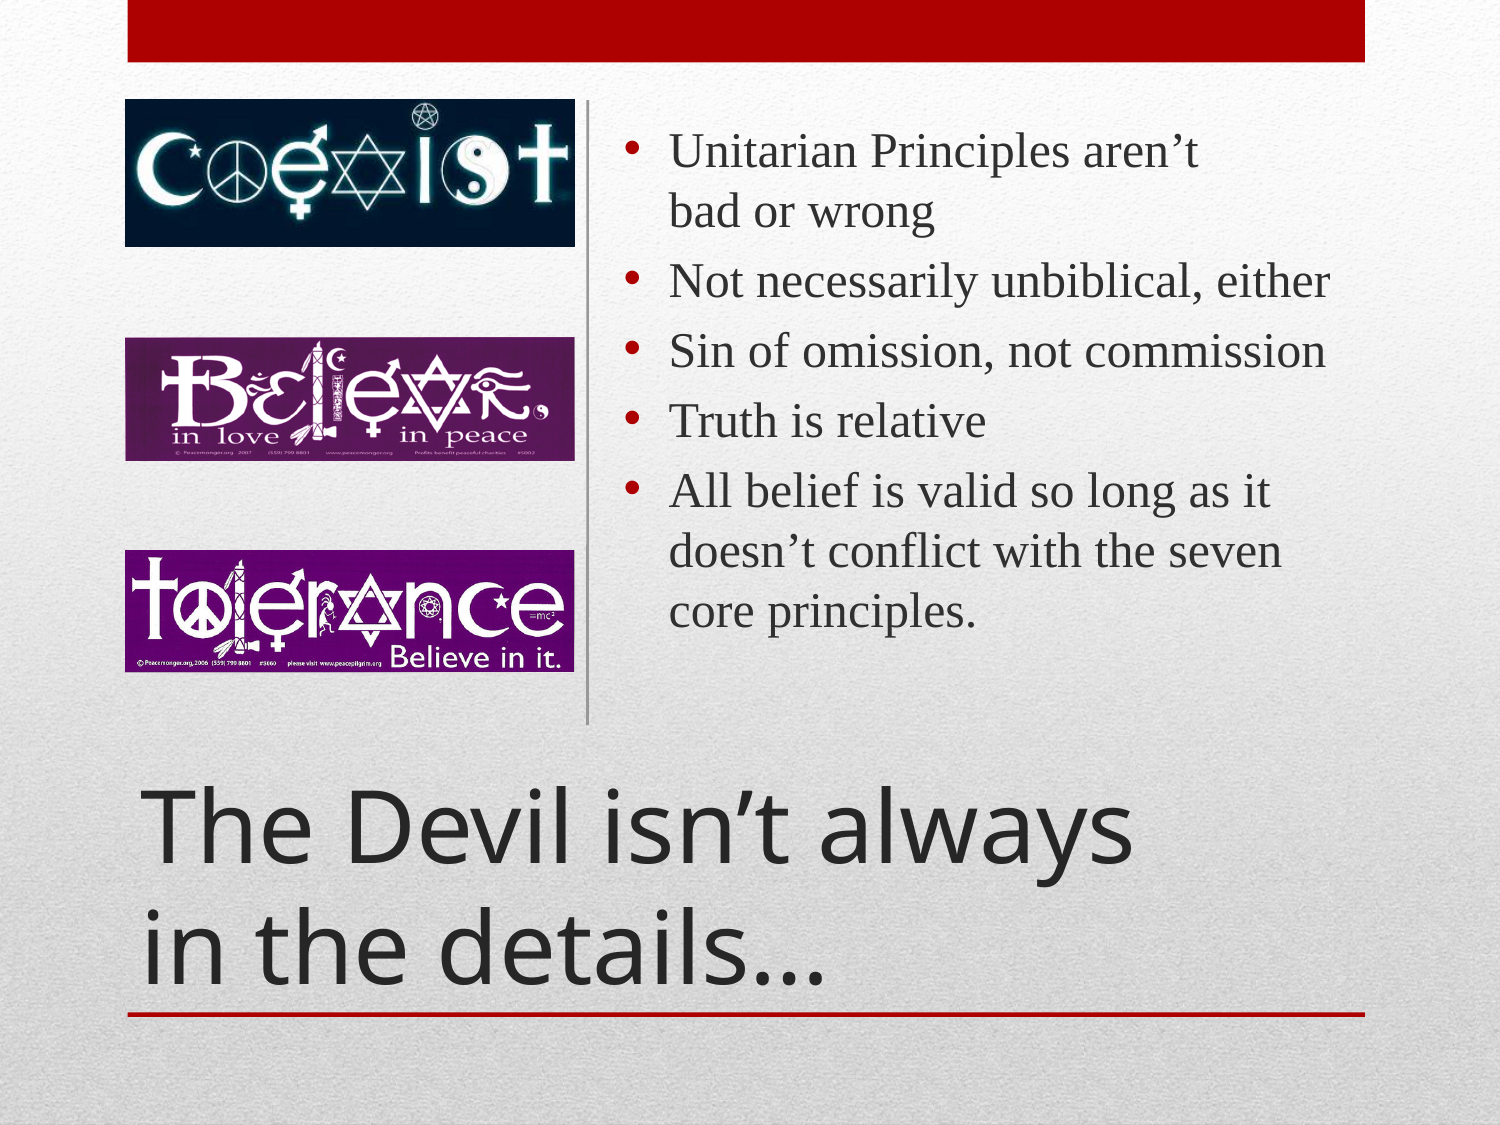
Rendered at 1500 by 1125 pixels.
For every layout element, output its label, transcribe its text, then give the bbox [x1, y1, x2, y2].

title The Devil isn’t always in the details… [125, 750, 1238, 1013]
picture [124, 99, 576, 248]
list Unitarian Principles aren’t bad or wrong Not necessarily unbiblical, either Sin of omission, not commission Truth is relative All belief is valid so long as it doesn’t conflict with the seven core principles. [608, 75, 1363, 750]
picture [124, 549, 576, 674]
picture [124, 336, 576, 461]
